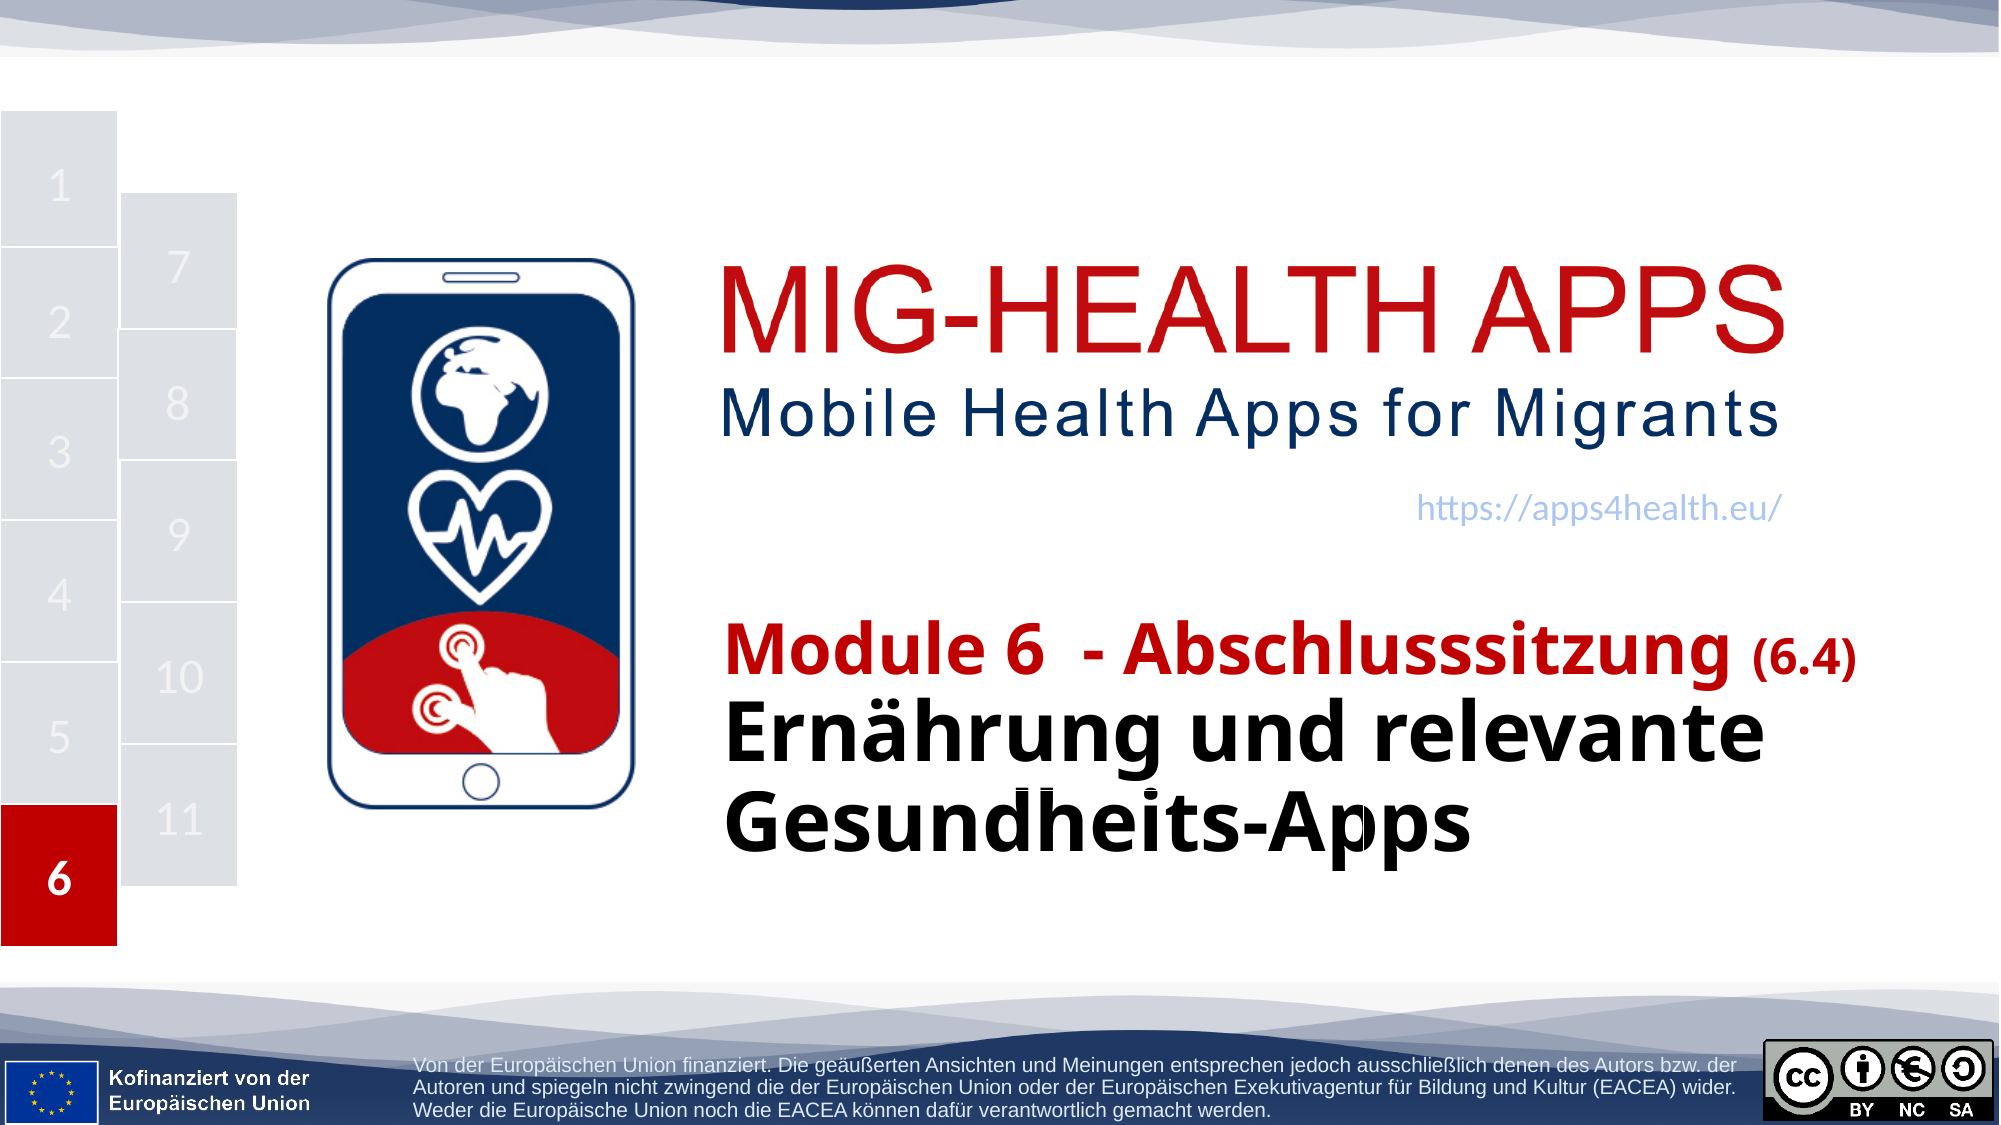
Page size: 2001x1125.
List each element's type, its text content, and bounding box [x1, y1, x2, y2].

text_box 5 [0, 661, 119, 803]
text_box [363, 790, 1364, 886]
text_box 6 [0, 803, 120, 948]
picture [327, 258, 636, 811]
text_box Module 6 - Abschlusssitzung (6.4) Ernährung und relevante Gesundheits-Apps [707, 576, 1906, 908]
text_box 11 [119, 743, 239, 888]
picture [0, 0, 1999, 57]
picture [706, 186, 1784, 528]
text_box 10 [119, 601, 239, 743]
text_box 9 [118, 459, 239, 603]
text_box https://apps4health.eu/ [797, 475, 1798, 536]
text_box 2 [0, 246, 119, 377]
text_box 3 [0, 377, 118, 519]
text_box 8 [117, 328, 238, 473]
text_box 7 [119, 191, 239, 336]
text_box 4 [0, 519, 119, 661]
picture [0, 982, 1999, 1125]
text_box 1 [0, 109, 119, 246]
